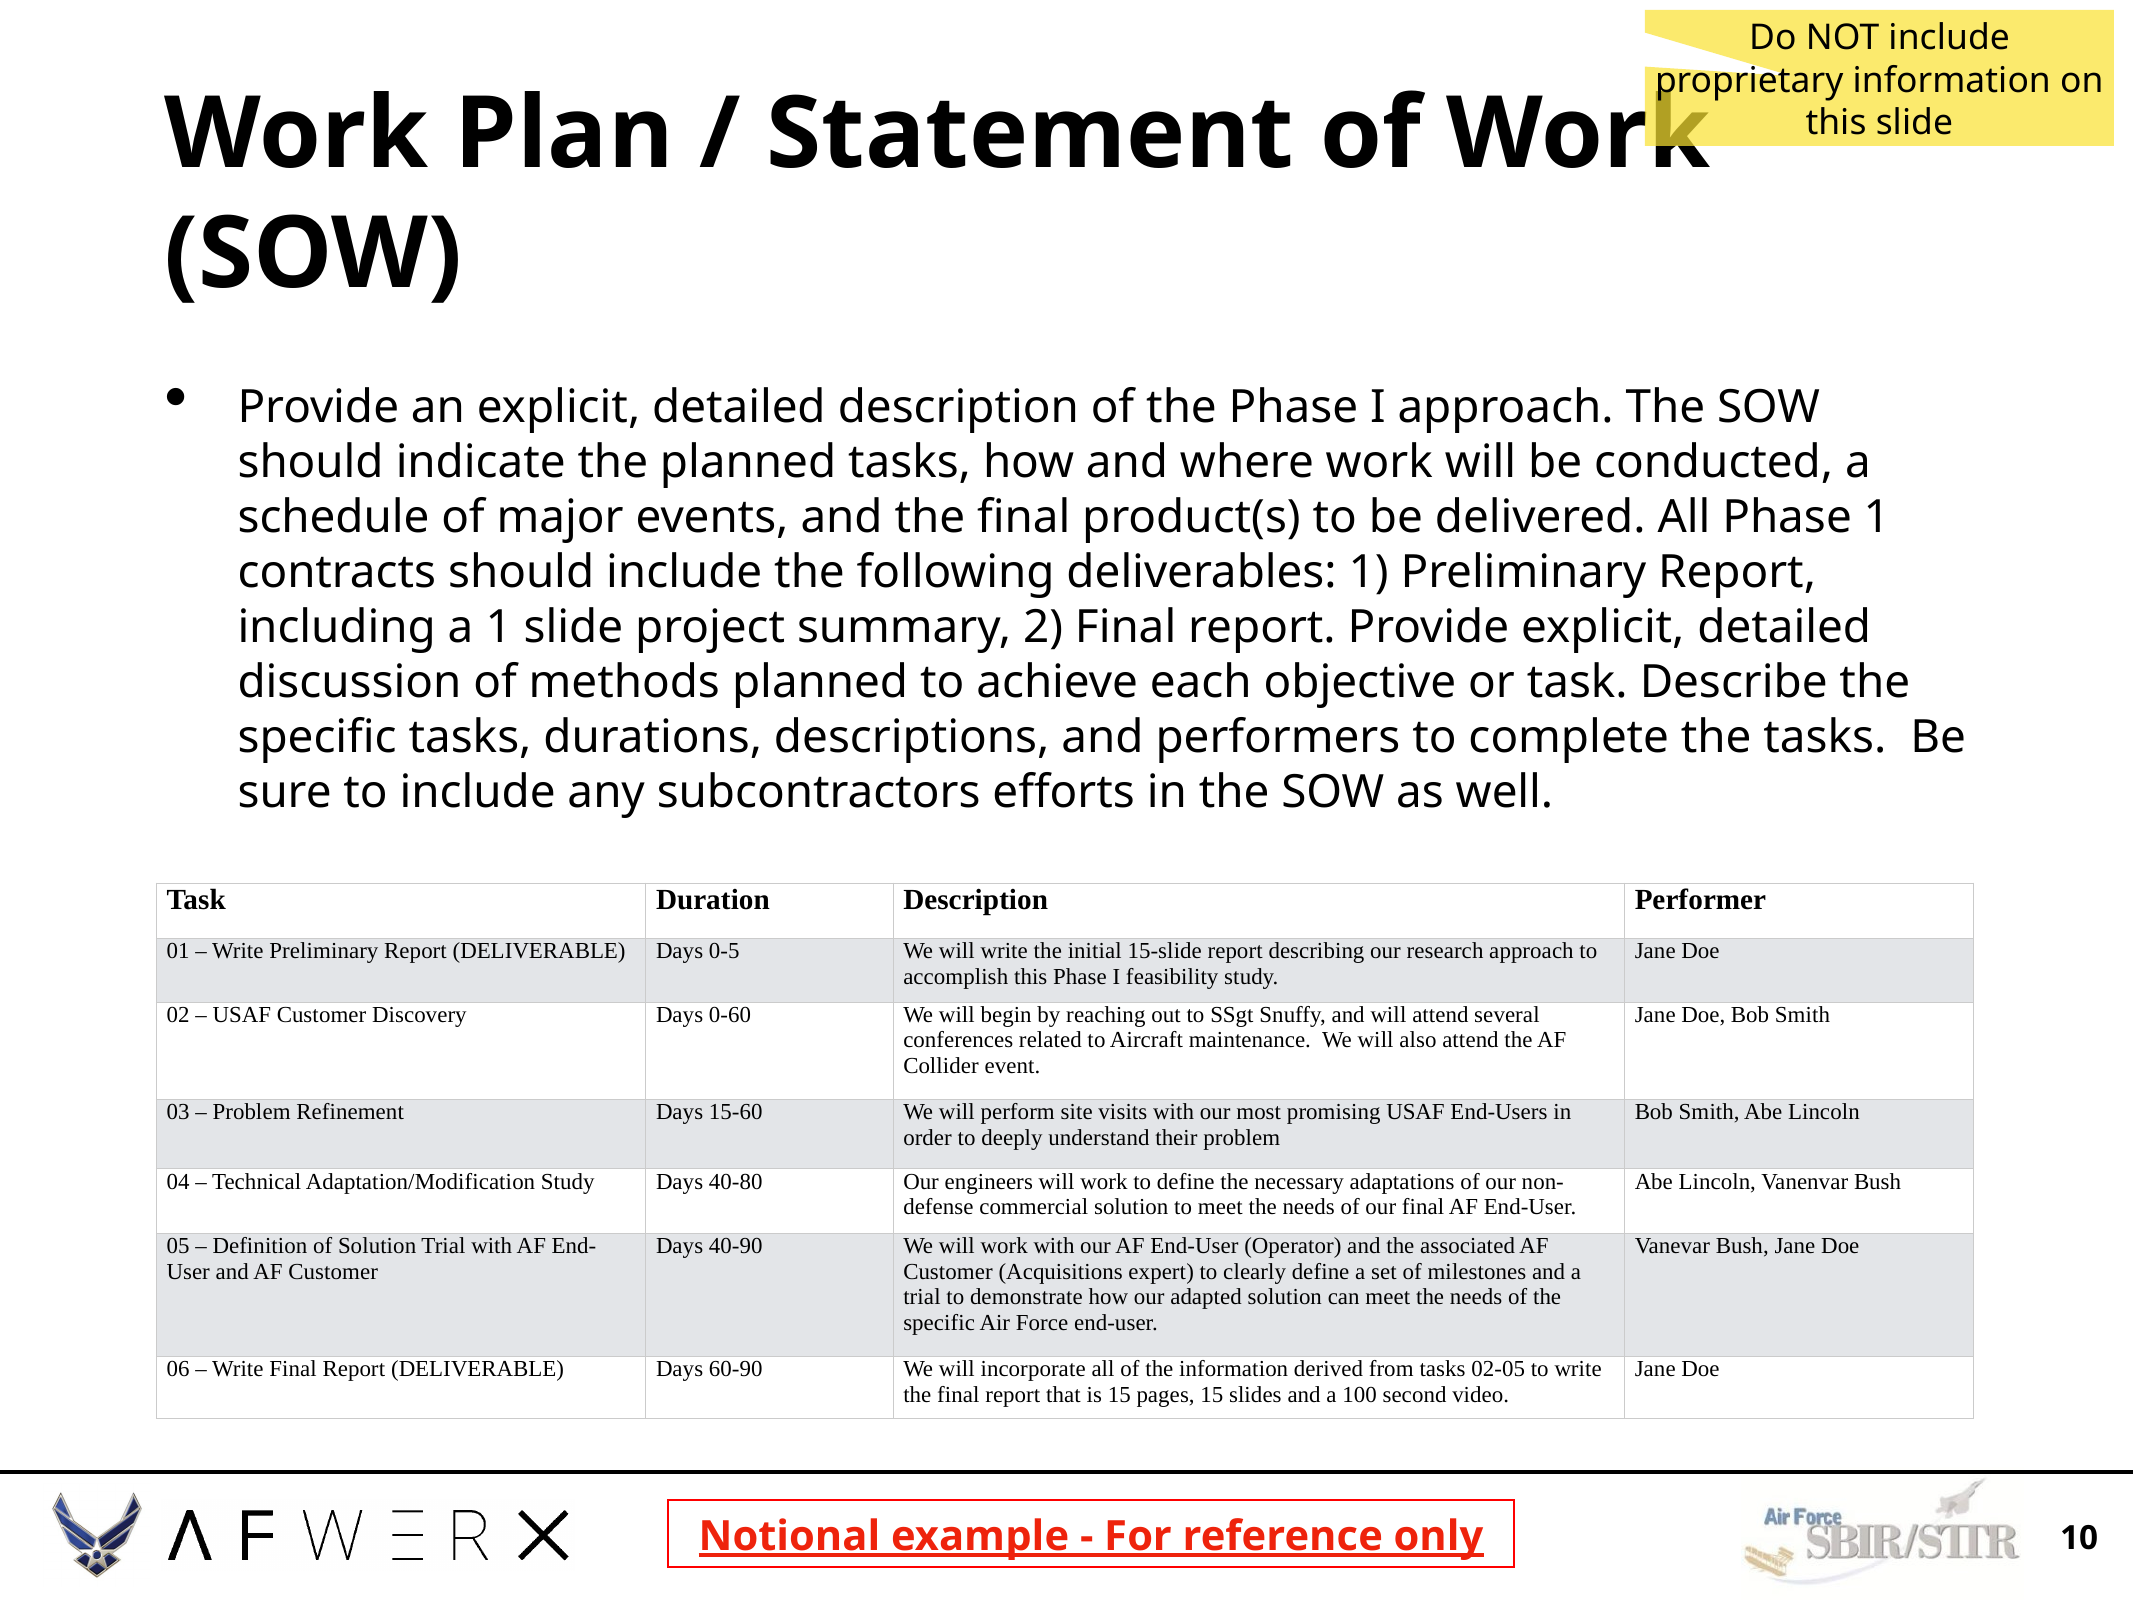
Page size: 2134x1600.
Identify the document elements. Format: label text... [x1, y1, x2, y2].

table_cell Jane Doe, Bob Smith [1625, 1003, 1973, 1099]
table_cell We will work with our AF End-User (Operator) and the associated AF Customer (Acquisitions expert) to clearly define a set of milestones and a trial to demonstrate how our adapted solution can meet the needs of the specific Air Force end-user. [894, 1234, 1624, 1356]
table_header Duration [646, 884, 893, 938]
table_cell Vanevar Bush, Jane Doe [1625, 1234, 1973, 1356]
title Work Plan / Statement of Work (SOW) [155, 41, 1978, 334]
table_cell Bob Smith, Abe Lincoln [1625, 1100, 1973, 1168]
table_cell 01 – Write Preliminary Report (DELIVERABLE) [157, 939, 645, 1002]
table_cell Days 0-5 [646, 939, 893, 1002]
table_cell Days 60-90 [646, 1357, 893, 1418]
text_box Do NOT include proprietary information on this slide [1644, 9, 2114, 146]
picture [43, 1483, 151, 1587]
table_cell 03 – Problem Refinement [157, 1100, 645, 1168]
list Provide an explicit, detailed description of the Phase I approach. The SOW should indicate the planned tasks, how and where work will be conducted, a schedule of major events, and the final product(s) to be delivered. All Phase 1 contracts should include the following deliverables: 1) Preliminary Report, including a 1 slide project summary, 2) Final report. Provide explicit, detailed discussion of methods planned to achieve each objective or task. Describe the specific tasks, durations, descriptions, and performers to complete the tasks. Be sure to include any subcontractors efforts in the SOW as well. [155, 368, 1978, 884]
table_cell Jane Doe [1625, 1357, 1973, 1418]
table_header Description [894, 884, 1624, 938]
table_cell Days 0-60 [646, 1003, 893, 1099]
table_cell 02 – USAF Customer Discovery [157, 1003, 645, 1099]
table_cell Jane Doe [1625, 939, 1973, 1002]
table_cell Days 40-80 [646, 1169, 893, 1233]
text_box Most Phase I companies do have these costs. Provide estimates and top-level details of your estimated travel costs. (The actual values are likely to be different than these estimates, and that is okay.) [1741, 1474, 2024, 1600]
table_cell 04 – Technical Adaptation/Modification Study [157, 1169, 645, 1233]
table_cell Our engineers will work to define the necessary adaptations of our non-defense commercial solution to meet the needs of our final AF End-User. [894, 1169, 1624, 1233]
table_cell Abe Lincoln, Vanenvar Bush [1625, 1169, 1973, 1233]
table_cell We will incorporate all of the information derived from tasks 02-05 to write the final report that is 15 pages, 15 slides and a 100 second video. [894, 1357, 1624, 1418]
table_cell 05 – Definition of Solution Trial with AF End-User and AF Customer [157, 1234, 645, 1356]
table_header Task [157, 884, 645, 938]
table_cell We will perform site visits with our most promising USAF End-Users in order to deeply understand their problem [894, 1100, 1624, 1168]
table_cell Days 40-90 [646, 1234, 893, 1356]
table_cell 06 – Write Final Report (DELIVERABLE) [157, 1357, 645, 1418]
table_cell Days 15-60 [646, 1100, 893, 1168]
table_cell We will write the initial 15-slide report describing our research approach to accomplish this Phase I feasibility study. [894, 939, 1624, 1002]
table_header Performer [1625, 884, 1973, 938]
table_cell We will begin by reaching out to SSgt Snuffy, and will attend several conferences related to Aircraft maintenance. We will also attend the AF Collider event. [894, 1003, 1624, 1099]
